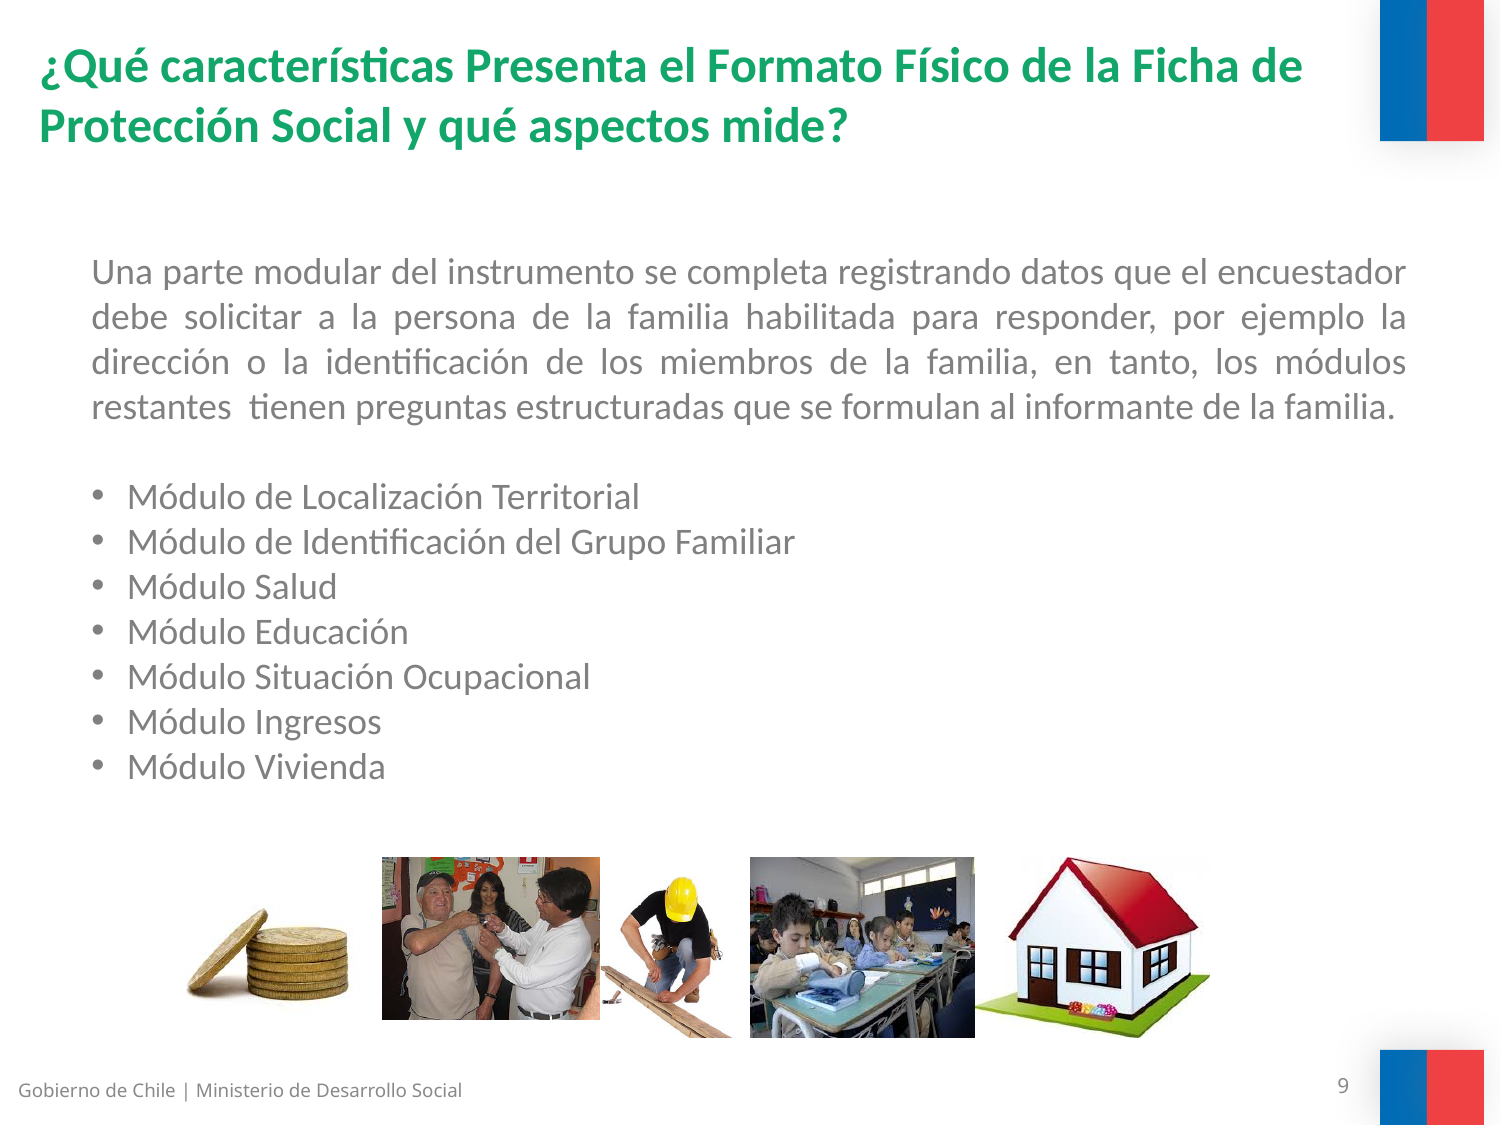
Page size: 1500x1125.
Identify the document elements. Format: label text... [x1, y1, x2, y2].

title ¿Qué características Presenta el Formato Físico de la Ficha de Protección Social y qué aspectos mide? [24, 24, 1365, 213]
footer Gobierno de Chile | Ministerio de Desarrollo Social [3, 1070, 479, 1112]
picture [170, 857, 1210, 1053]
text_box Una parte modular del instrumento se completa registrando datos que el encuestador debe solicitar a la persona de la familia habilitada para responder, por ejemplo la dirección o la identificación de los miembros de la familia, en tanto, los módulos restantes tienen preguntas estructuradas que se formulan al informante de la familia. Módulo de Localización Territorial Módulo de Identificación del Grupo Familiar Módulo Salud Módulo Educación Módulo Situación Ocupacional Módulo Ingresos Módulo Vivienda [76, 239, 1424, 795]
slide_number 9 [1014, 1070, 1365, 1103]
